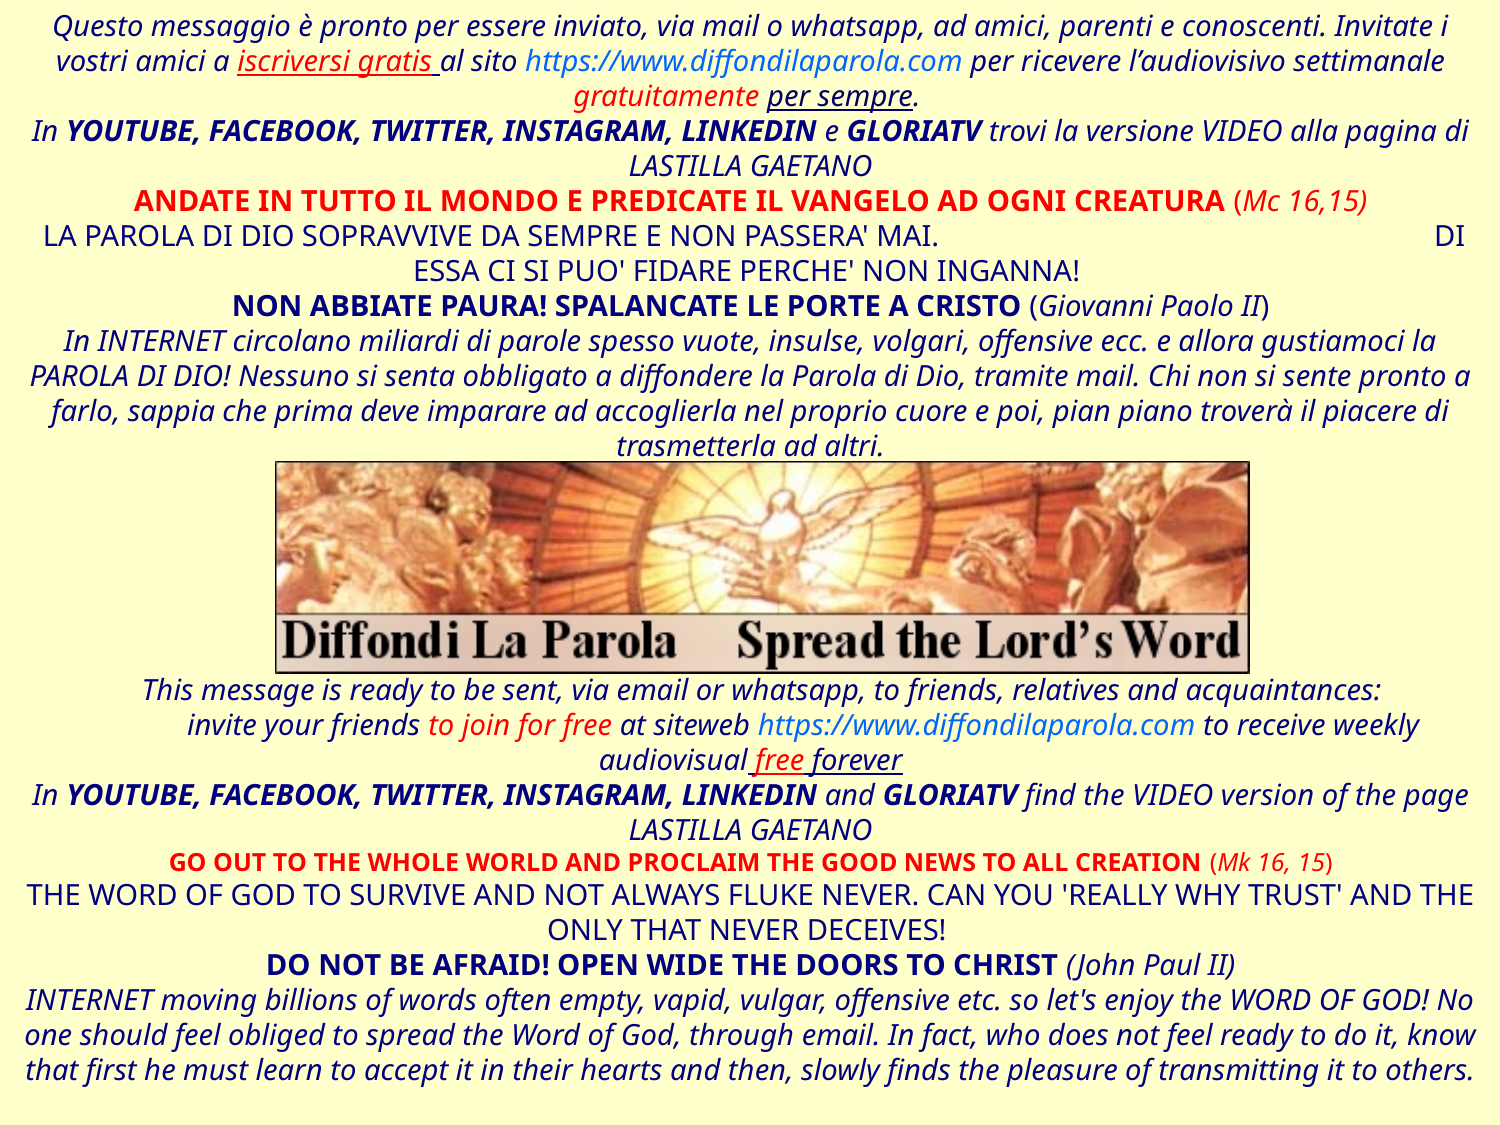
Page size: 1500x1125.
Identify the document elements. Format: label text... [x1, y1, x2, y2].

text_box Questo messaggio è pronto per essere inviato, via mail o whatsapp, ad amici, parenti e conoscenti. Invitate i vostri amici a iscriversi gratis al sito https://www.diffondilaparola.com per ricevere l’audiovisivo settimanale gratuitamente per sempre. In YOUTUBE, FACEBOOK, TWITTER, INSTAGRAM, LINKEDIN e GLORIATV trovi la versione VIDEO alla pagina di LASTILLA GAETANO ANDATE IN TUTTO IL MONDO E PREDICATE IL VANGELO AD OGNI CREATURA (Mc 16,15) LA PAROLA DI DIO SOPRAVVIVE DA SEMPRE E NON PASSERA' MAI. DI ESSA CI SI PUO' FIDARE PERCHE' NON INGANNA! NON ABBIATE PAURA! SPALANCATE LE PORTE A CRISTO (Giovanni Paolo II) In INTERNET circolano miliardi di parole spesso vuote, insulse, volgari, offensive ecc. e allora gustiamoci la PAROLA DI DIO! Nessuno si senta obbligato a diffondere la Parola di Dio, tramite mail. Chi non si sente pronto a farlo, sappia che prima deve imparare ad accoglierla nel proprio cuore e poi, pian piano troverà il piacere di trasmetterla ad altri. This message is ready to be sent, via email or whatsapp, to friends, relatives and acquaintances: invite your friends to join for free at siteweb https://www.diffondilaparola.com to receive weekly audiovisual free forever In YOUTUBE, FACEBOOK, TWITTER, INSTAGRAM, LINKEDIN and GLORIATV find the VIDEO version of the page LASTILLA GAETANO GO OUT TO THE WHOLE WORLD AND PROCLAIM THE GOOD NEWS TO ALL CREATION (Mk 16, 15) THE WORD OF GOD TO SURVIVE AND NOT ALWAYS FLUKE NEVER. CAN YOU 'REALLY WHY TRUST' AND THE ONLY THAT NEVER DECEIVES! DO NOT BE AFRAID! OPEN WIDE THE DOORS TO CHRIST (John Paul II) INTERNET moving billions of words often empty, vapid, vulgar, offensive etc. so let's enjoy the WORD OF GOD! No one should feel obliged to spread the Word of God, through email. In fact, who does not feel ready to do it, know that first he must learn to accept it in their hearts and then, slowly finds the pleasure of transmitting it to others. [0, 0, 1500, 1094]
picture [274, 461, 1250, 674]
